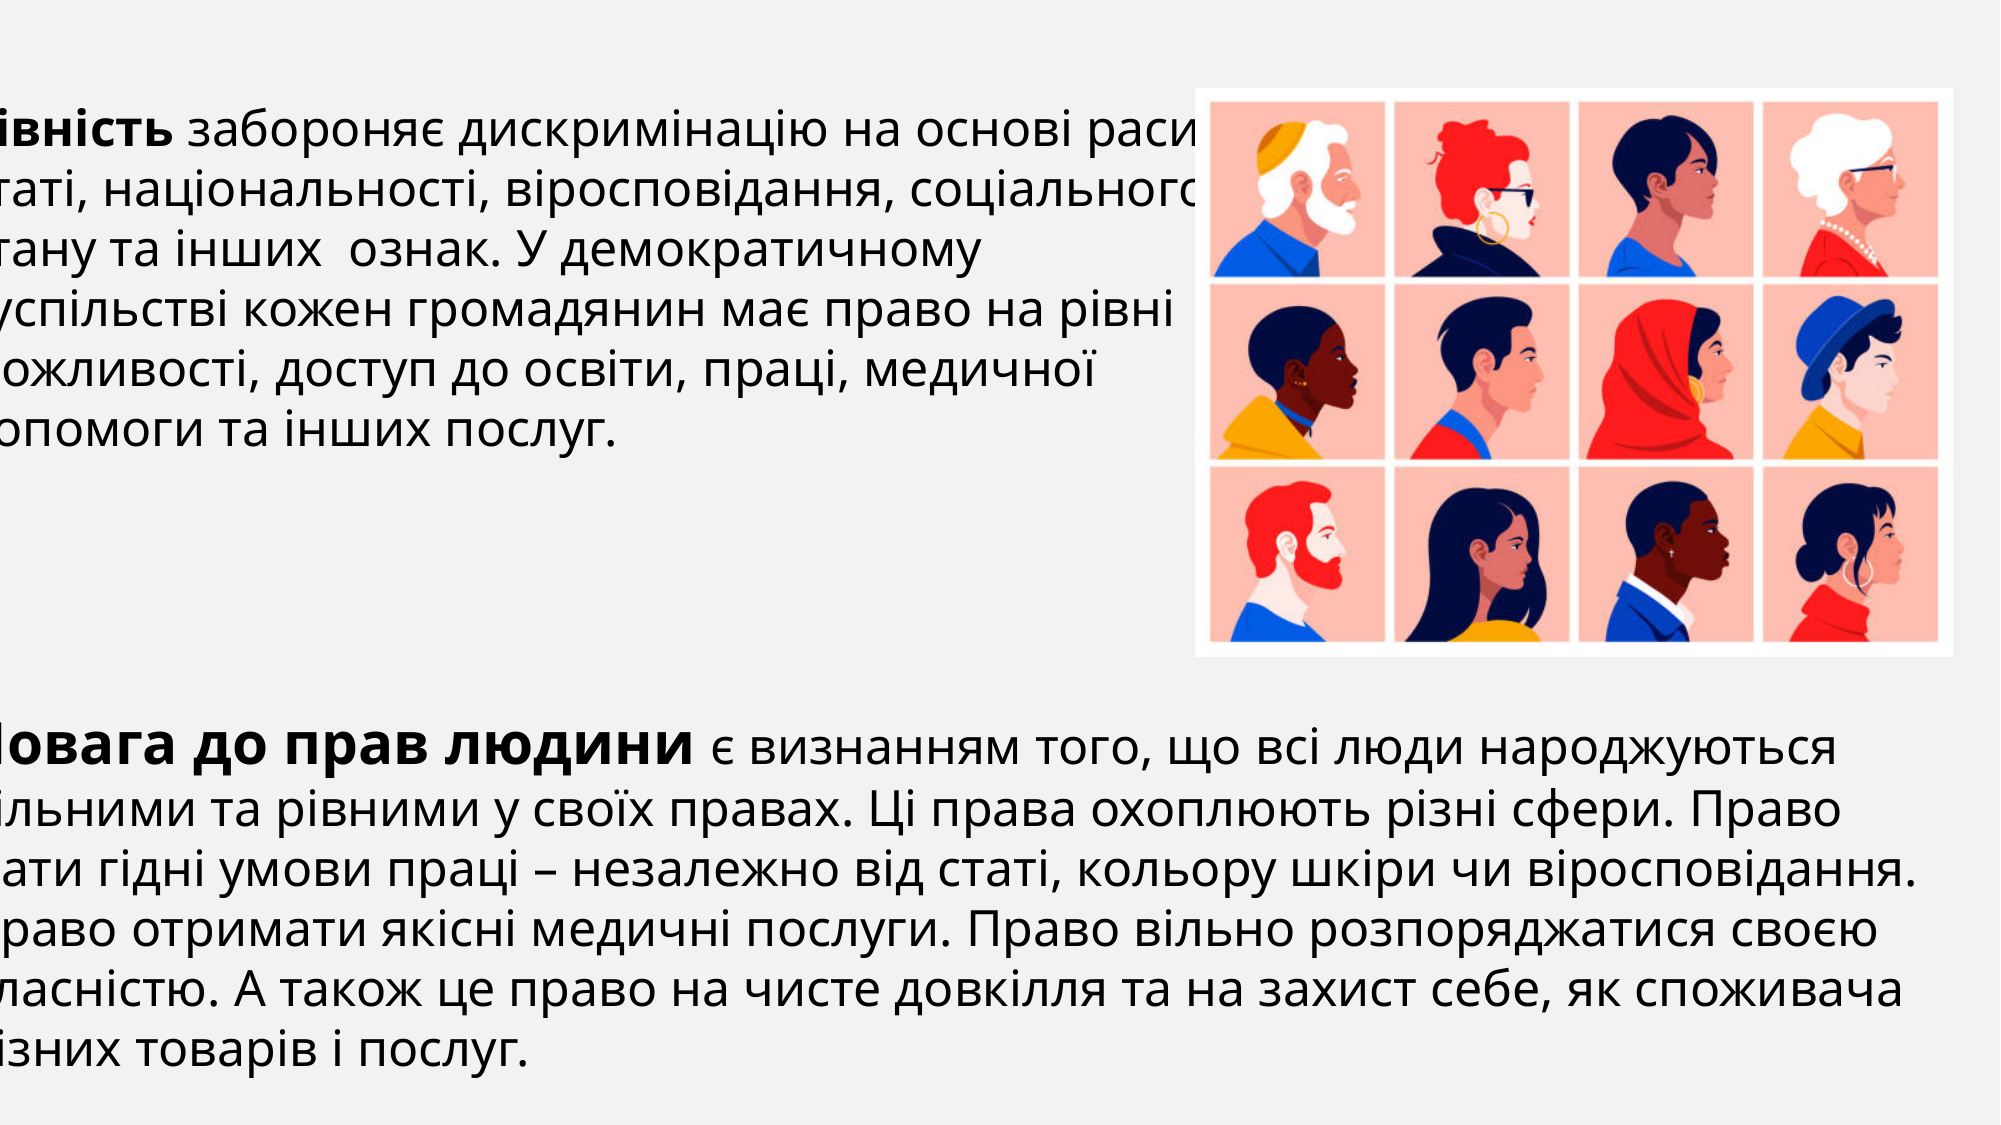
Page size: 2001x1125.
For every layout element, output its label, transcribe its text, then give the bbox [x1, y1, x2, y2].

text_box Рівність забороняє дискримінацію на основі раси, статі, національності, віросповідання, соціального стану та інших ознак. У демократичному суспільстві кожен громадянин має право на рівні можливості, доступ до освіти, праці, медичної допомоги та інших послуг. Повага до прав людини є визнанням того, що всі люди народжуються вільними та рівними у своїх правах. Ці права охоплюють різні сфери. Право мати гідні умови праці – незалежно від статі, кольору шкіри чи віросповідання. Право отримати якісні медичні послуги. Право вільно розпоряджатися своєю власністю. А також це право на чисте довкілля та на захист себе, як споживача різних товарів і послуг. [0, 88, 1934, 1084]
picture [1195, 88, 1953, 657]
